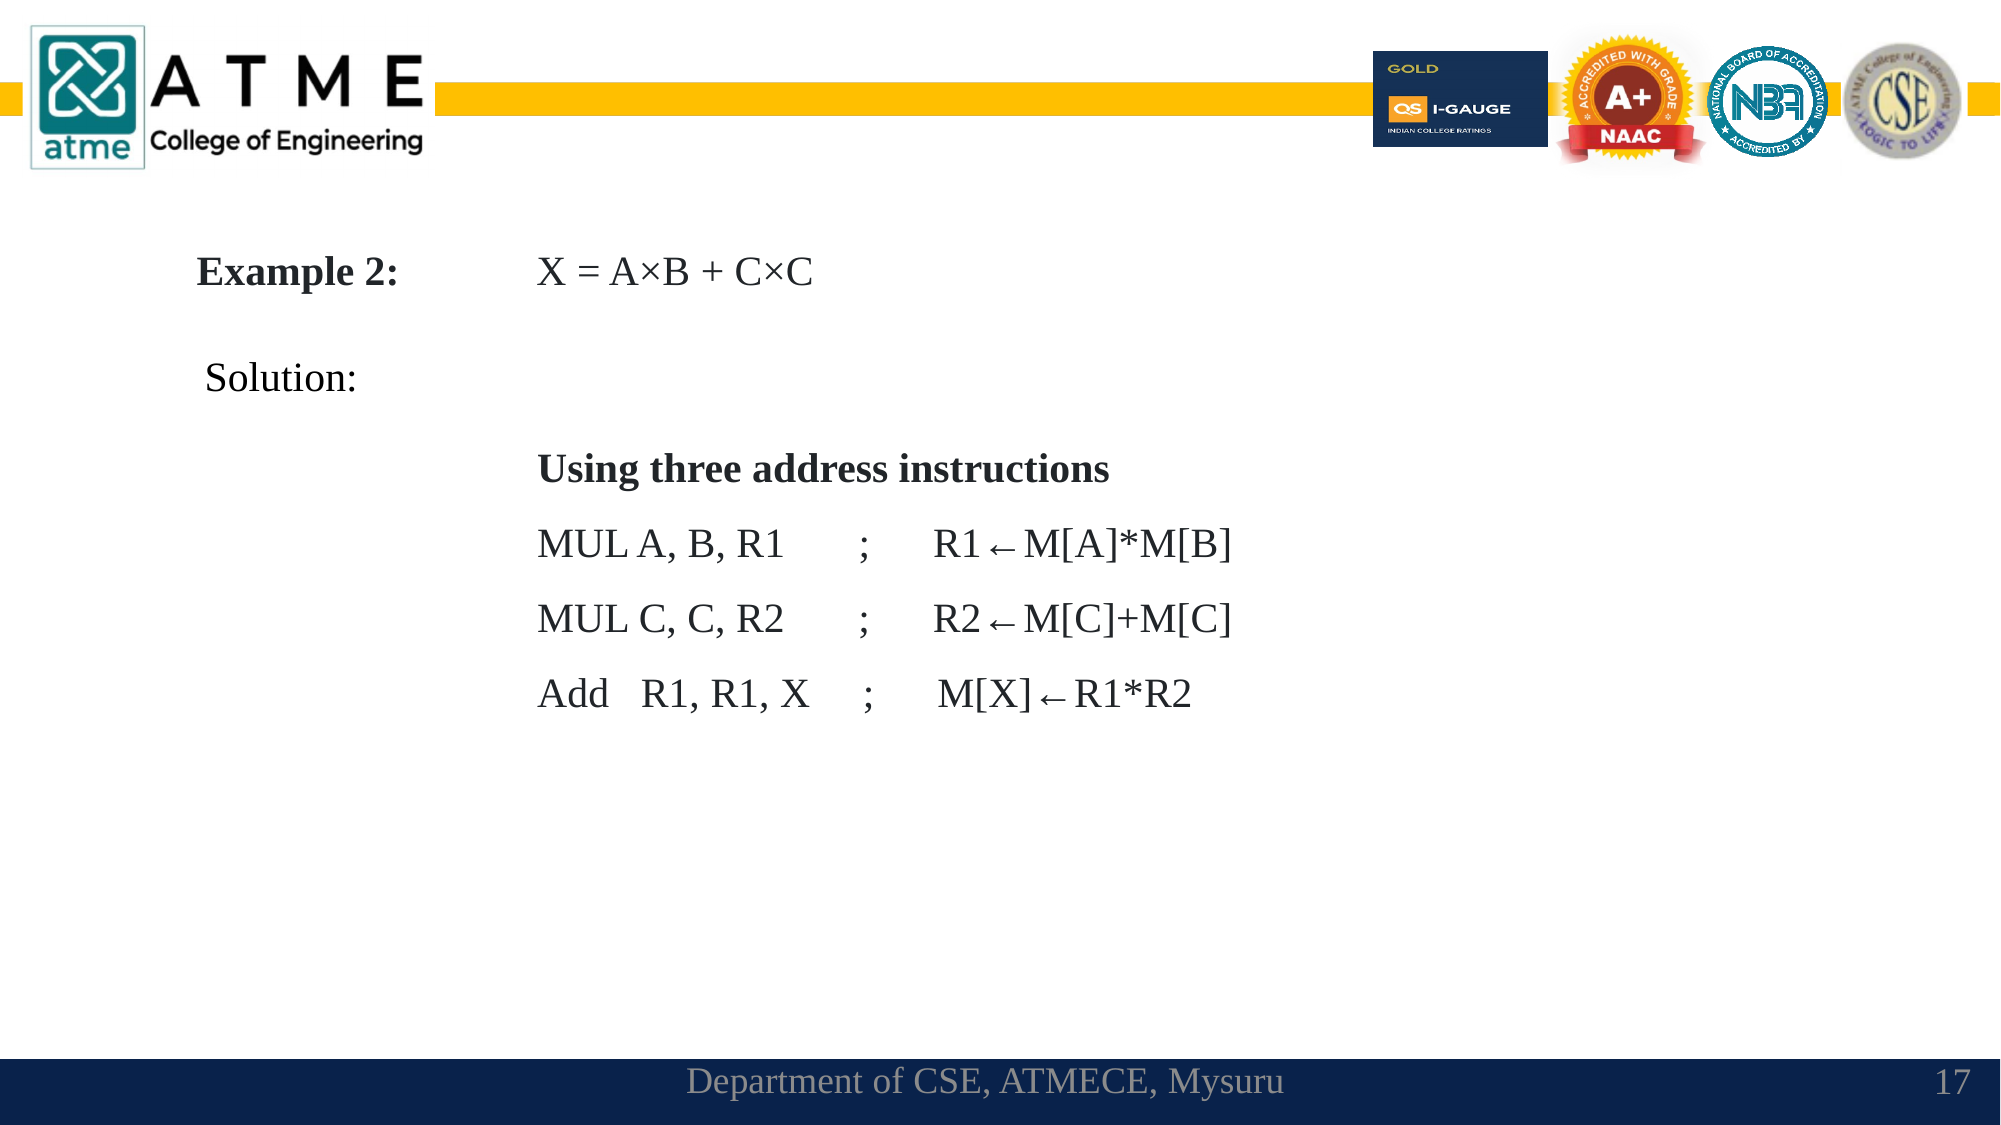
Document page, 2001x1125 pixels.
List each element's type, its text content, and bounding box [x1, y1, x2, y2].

picture [0, 1059, 2001, 1125]
text_box Example 2: X = A×B + C×C [181, 236, 1191, 301]
picture [22, 15, 435, 178]
slide_number 17 [1511, 1057, 1972, 1103]
text_box Solution: [189, 342, 560, 408]
picture [1373, 20, 1828, 180]
text_box Using three address instructions MUL A, B, R1 ; R1←M[A]*M[B] MUL C, C, R2 ; R2←M[C]+M[C] Add R1, R1, X ; M[X]←R1*R2 [522, 407, 1531, 723]
picture [1840, 26, 1968, 176]
footer Department of CSE, ATMECE, Mysuru [501, 1056, 1470, 1102]
